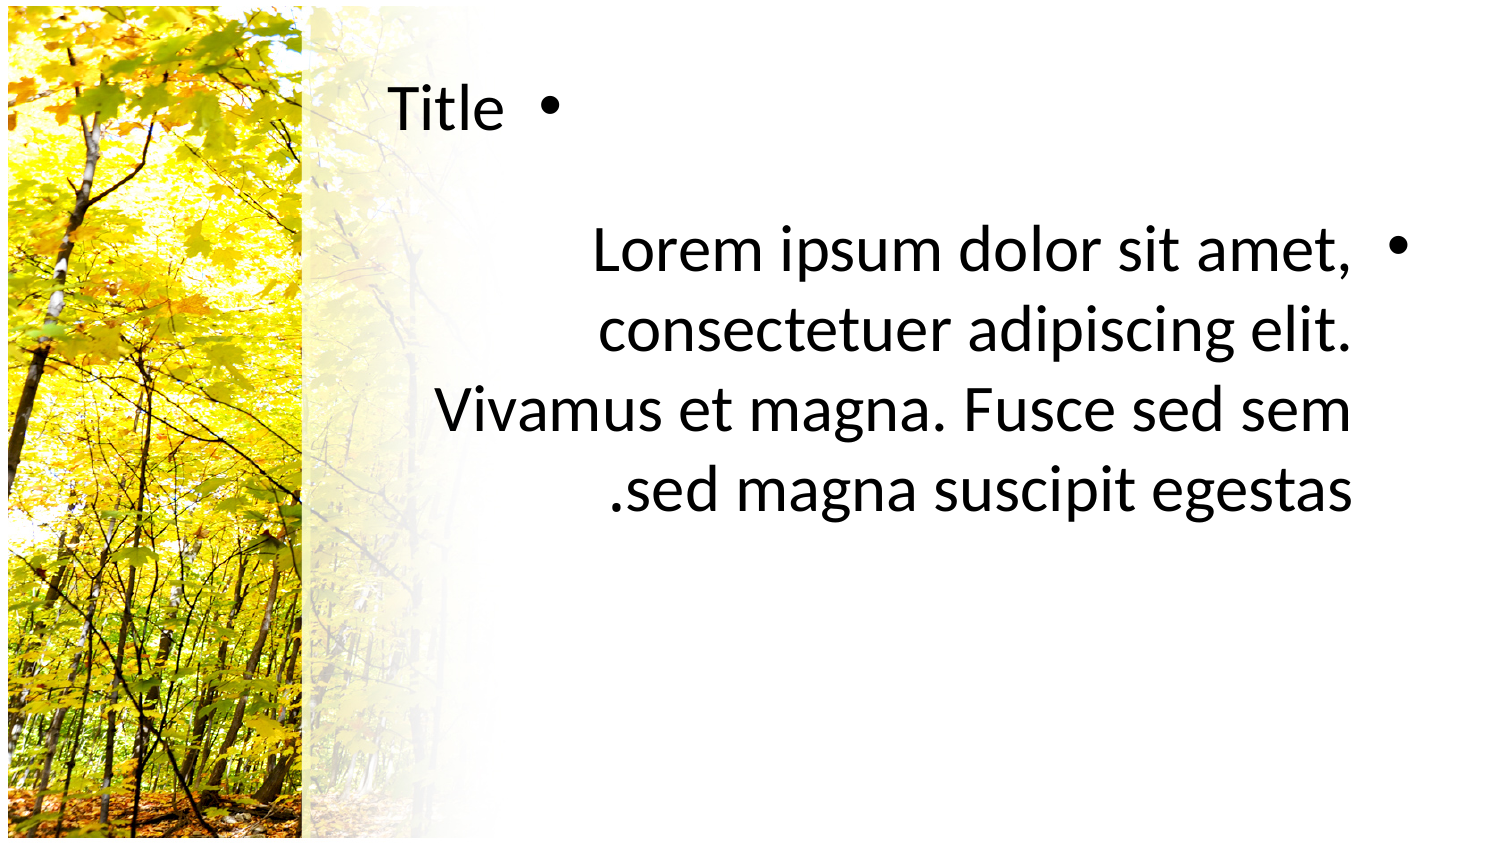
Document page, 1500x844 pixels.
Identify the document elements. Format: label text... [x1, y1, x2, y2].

picture [0, 0, 1500, 844]
title Title [371, 33, 1425, 175]
list Lorem ipsum dolor sit amet, consectetuer adipiscing elit. Vivamus et magna. Fusce sed sem sed magna suscipit egestas. [371, 196, 1425, 754]
